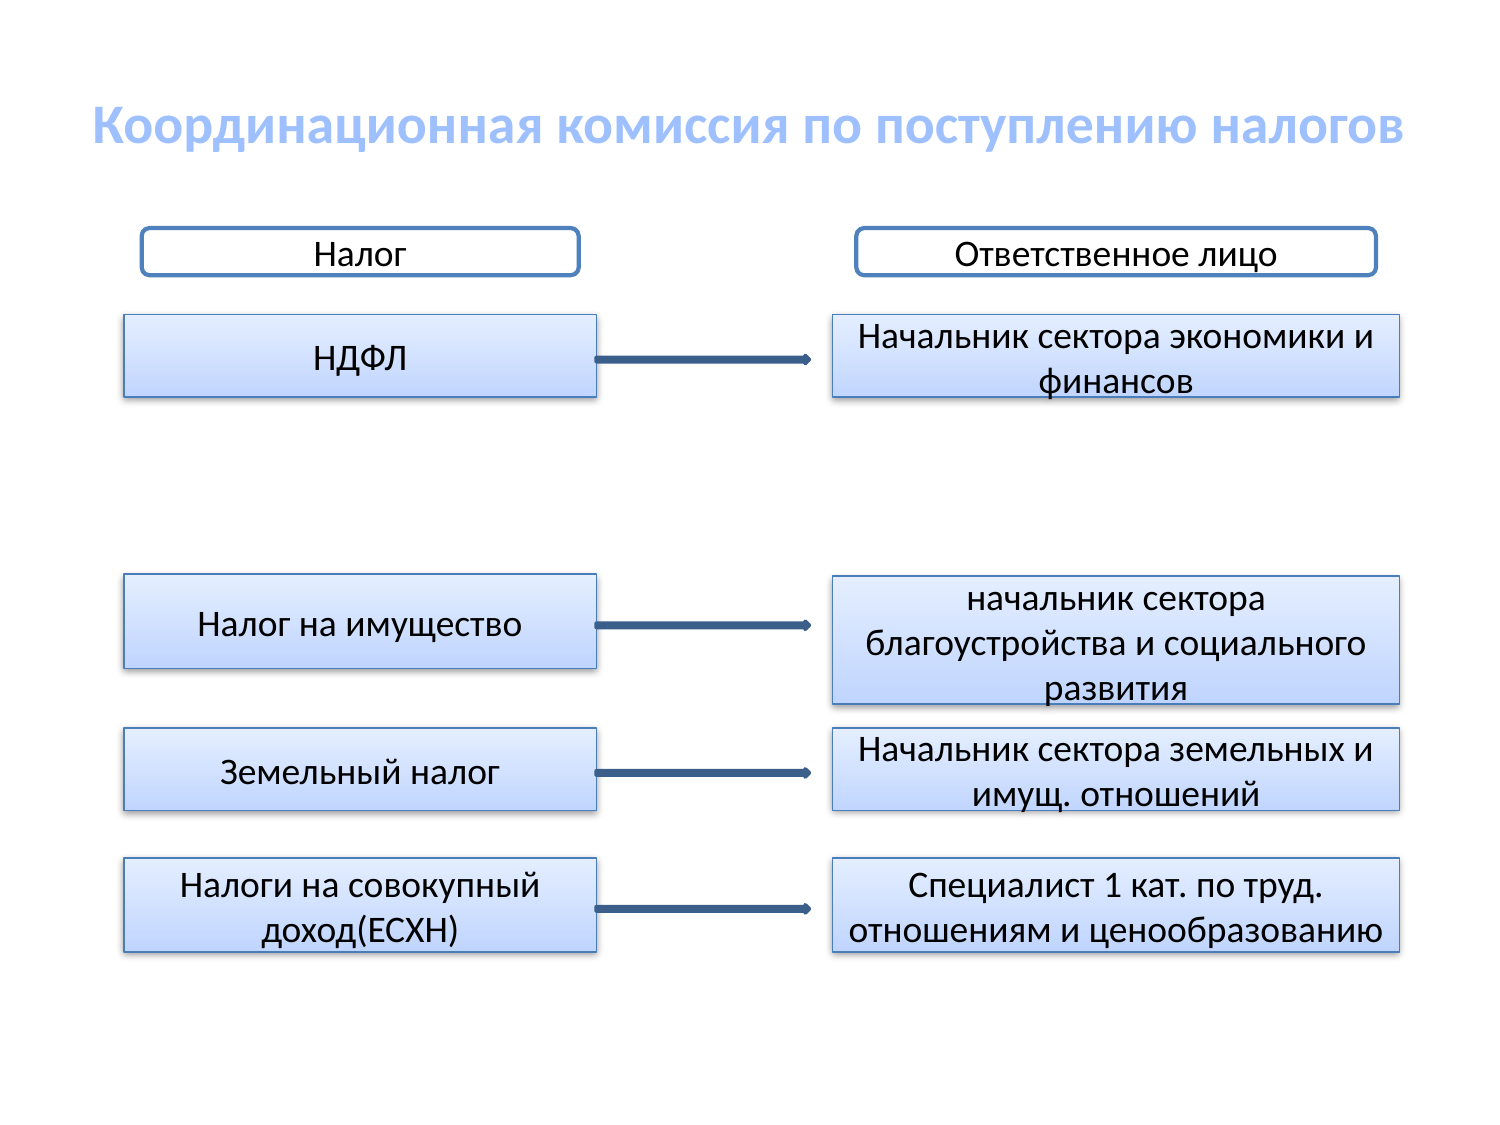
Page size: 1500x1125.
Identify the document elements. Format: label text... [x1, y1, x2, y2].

text_box Начальник сектора земельных и имущ. отношений [832, 727, 1400, 811]
text_box Начальник сектора экономики и финансов [832, 314, 1400, 398]
text_box Специалист 1 кат. по труд. отношениям и ценообразованию [832, 857, 1400, 953]
text_box Ответственное лицо [854, 225, 1379, 278]
text_box [594, 619, 812, 631]
text_box [594, 767, 812, 779]
title Координационная комиссия по поступлению налогов [75, 45, 1425, 197]
text_box [594, 353, 812, 366]
text_box [594, 903, 812, 915]
text_box Налог [139, 225, 581, 278]
text_box Налог на имущество [123, 573, 597, 669]
text_box Налоги на совокупный доход(ЕСХН) [123, 857, 597, 953]
text_box начальник сектора благоустройства и социального развития [832, 575, 1400, 705]
text_box Земельный налог [123, 727, 597, 811]
text_box НДФЛ [123, 314, 597, 398]
